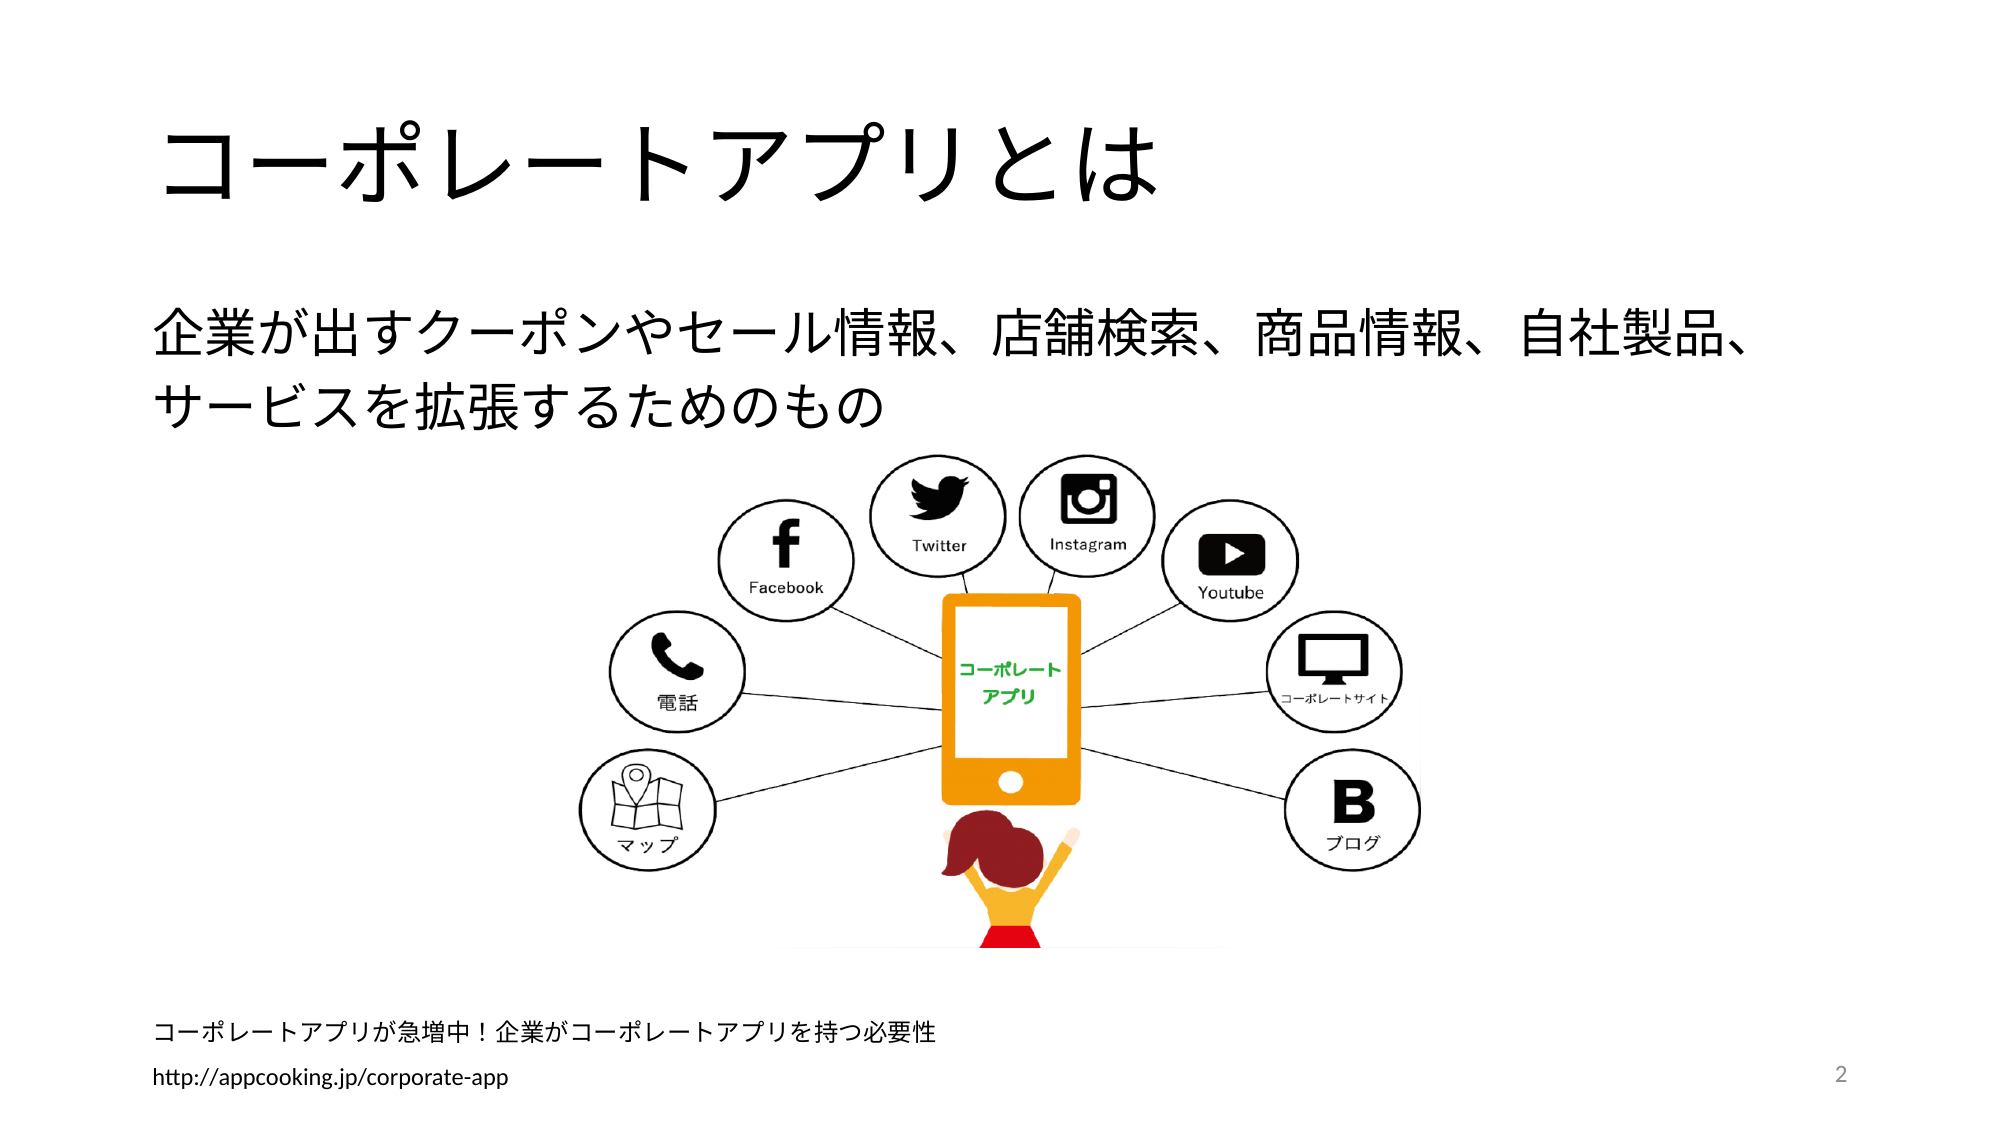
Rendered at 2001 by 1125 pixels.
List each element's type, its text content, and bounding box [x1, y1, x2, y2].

slide_number 2 [1412, 1042, 1863, 1103]
title コーポレートアプリとは [137, 59, 1863, 278]
list 企業が出すクーポンやセール情報、店舗検索、商品情報、自社製品、 サービスを拡張するためのもの コーポレートアプリが急増中！企業がコーポレートアプリを持つ必要性 http://appcooking.jp/corporate-app [137, 299, 1946, 1103]
picture [578, 454, 1422, 948]
